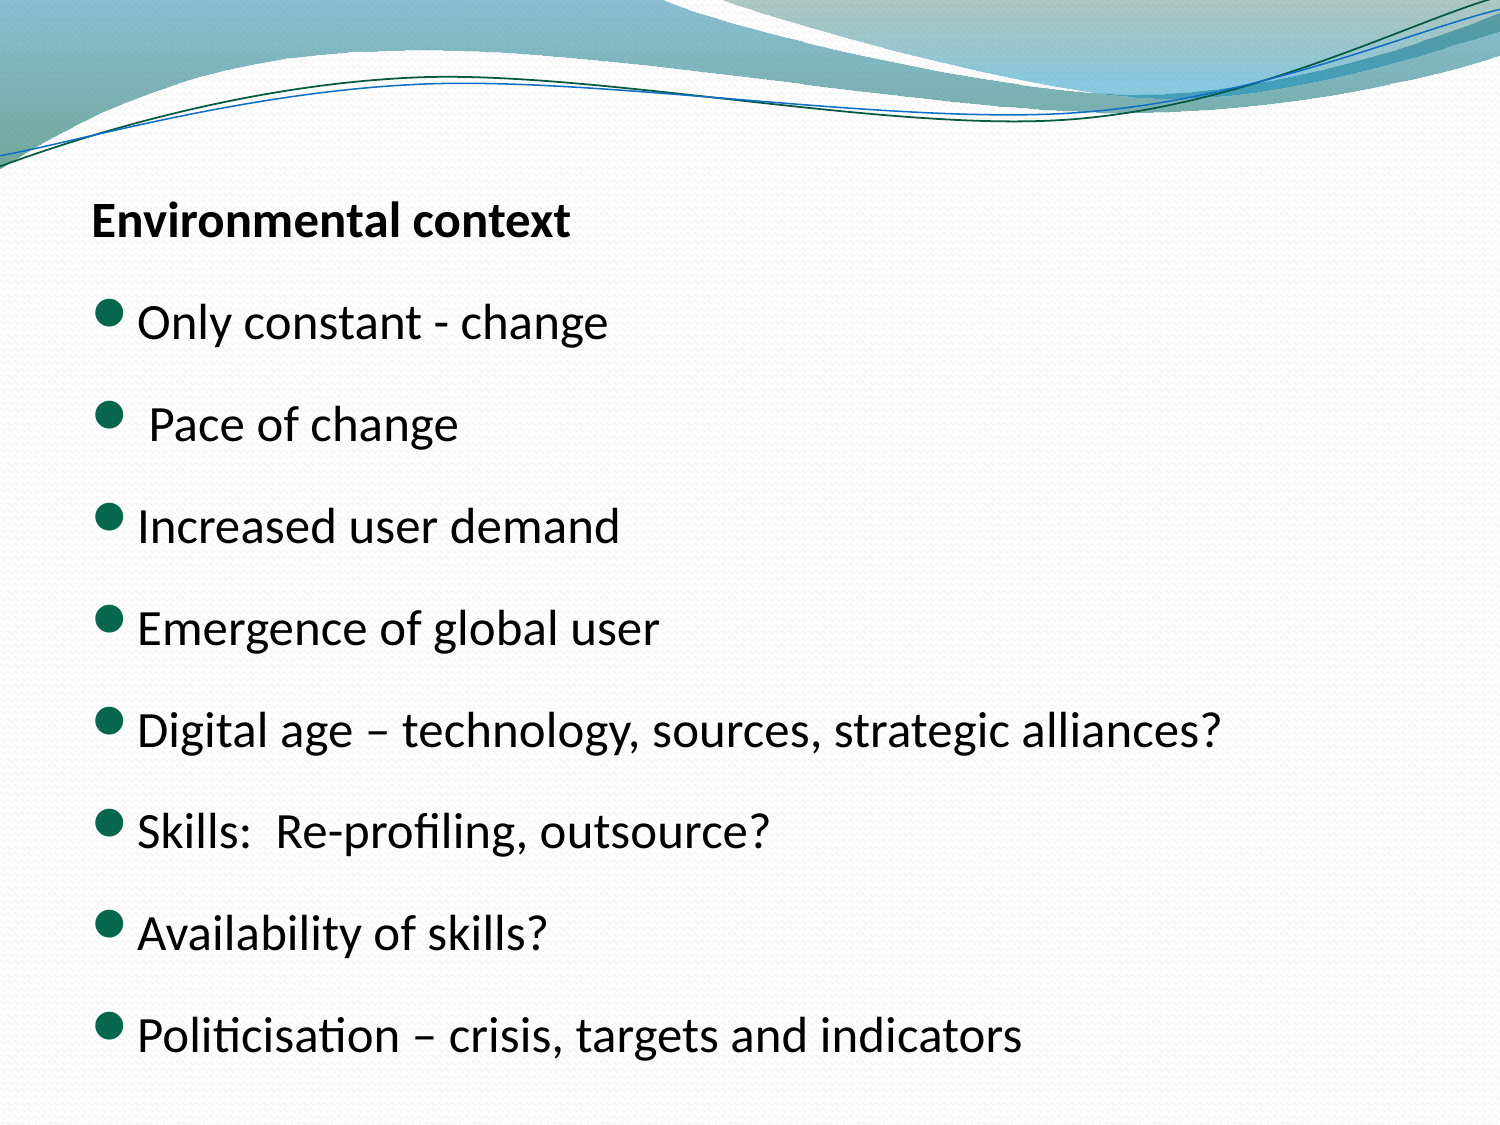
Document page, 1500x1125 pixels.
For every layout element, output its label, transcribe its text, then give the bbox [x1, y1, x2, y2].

list Environmental context Only constant - change Pace of change Increased user demand Emergence of global user Digital age – technology, sources, strategic alliances? Skills: Re-profiling, outsource? Availability of skills? Politicisation – crisis, targets and indicators [76, 149, 1427, 1071]
title [76, 113, 1427, 149]
